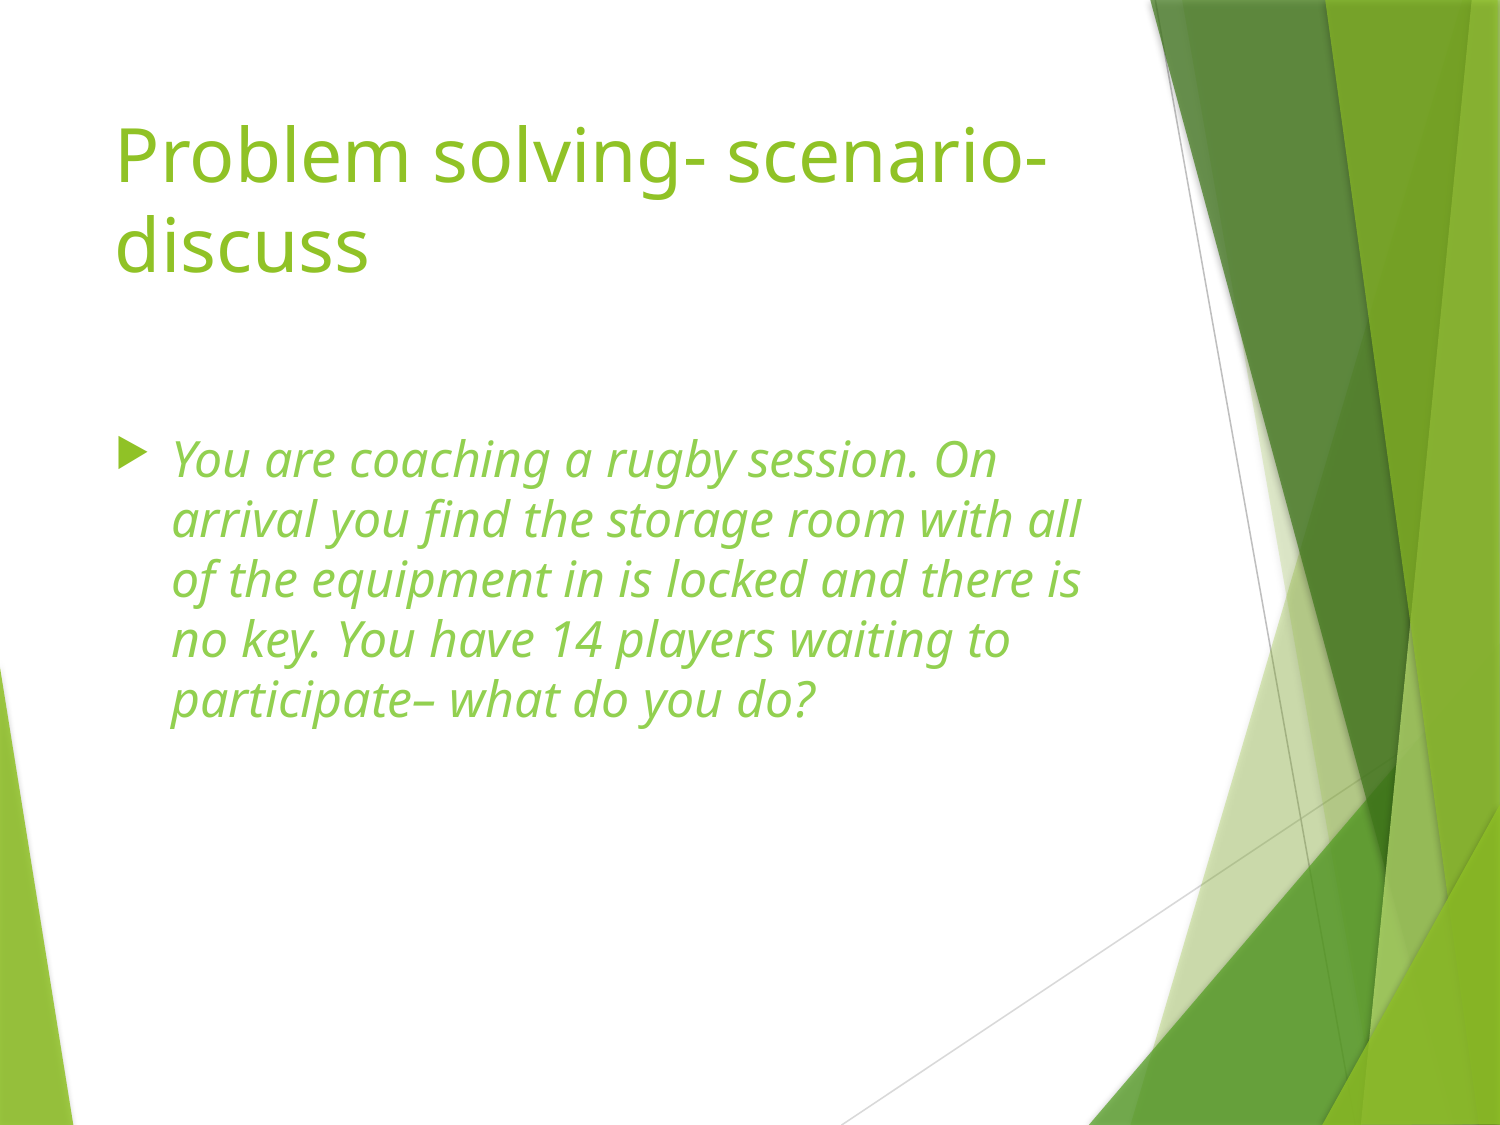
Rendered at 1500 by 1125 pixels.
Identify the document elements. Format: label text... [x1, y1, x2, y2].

title Problem solving- scenario- discuss [99, 99, 1142, 317]
list You are coaching a rugby session. On arrival you find the storage room with all of the equipment in is locked and there is no key. You have 14 players waiting to participate– what do you do? [99, 354, 1142, 992]
